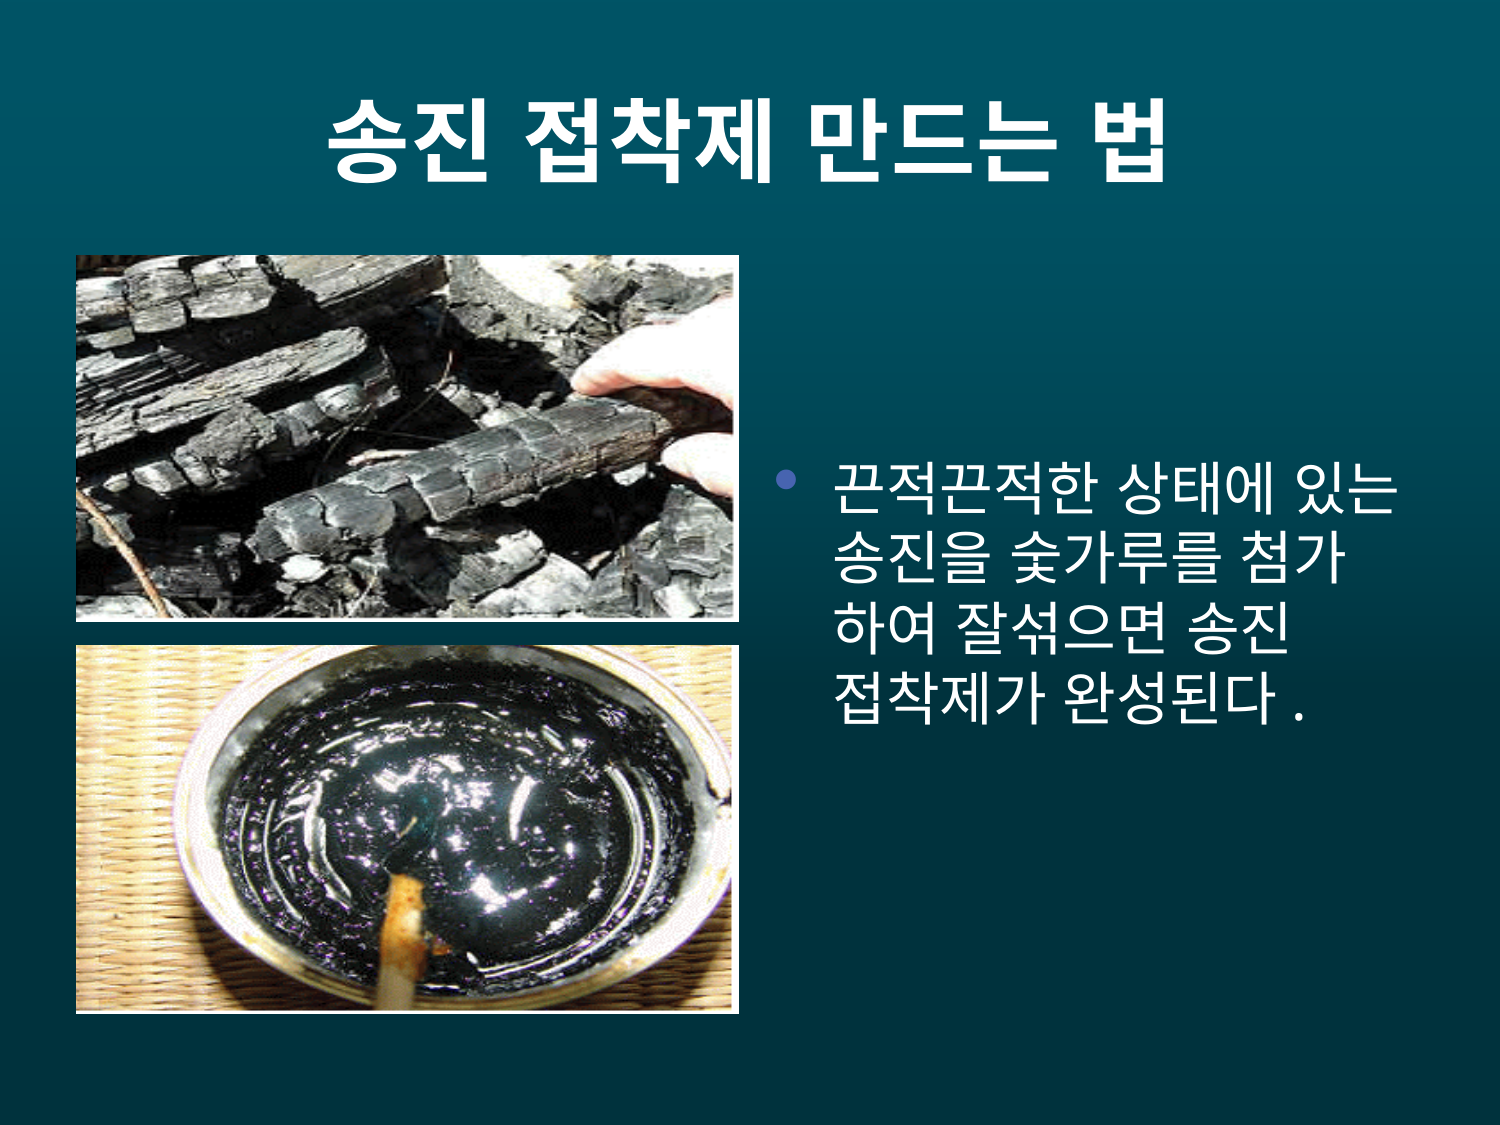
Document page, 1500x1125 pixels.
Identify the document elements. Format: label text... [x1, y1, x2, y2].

picture [743, 494, 747, 527]
list 끈적끈적한 상태에 있는 송진을 숯가루를 첨가 하여 잘섞으면 송진 접착제가 완성된다. [761, 444, 1425, 1125]
picture [740, 263, 745, 285]
picture [743, 411, 747, 427]
picture [74, 254, 742, 623]
title 송진 접착제 만드는 법 [75, 45, 1425, 233]
picture [74, 645, 749, 1026]
